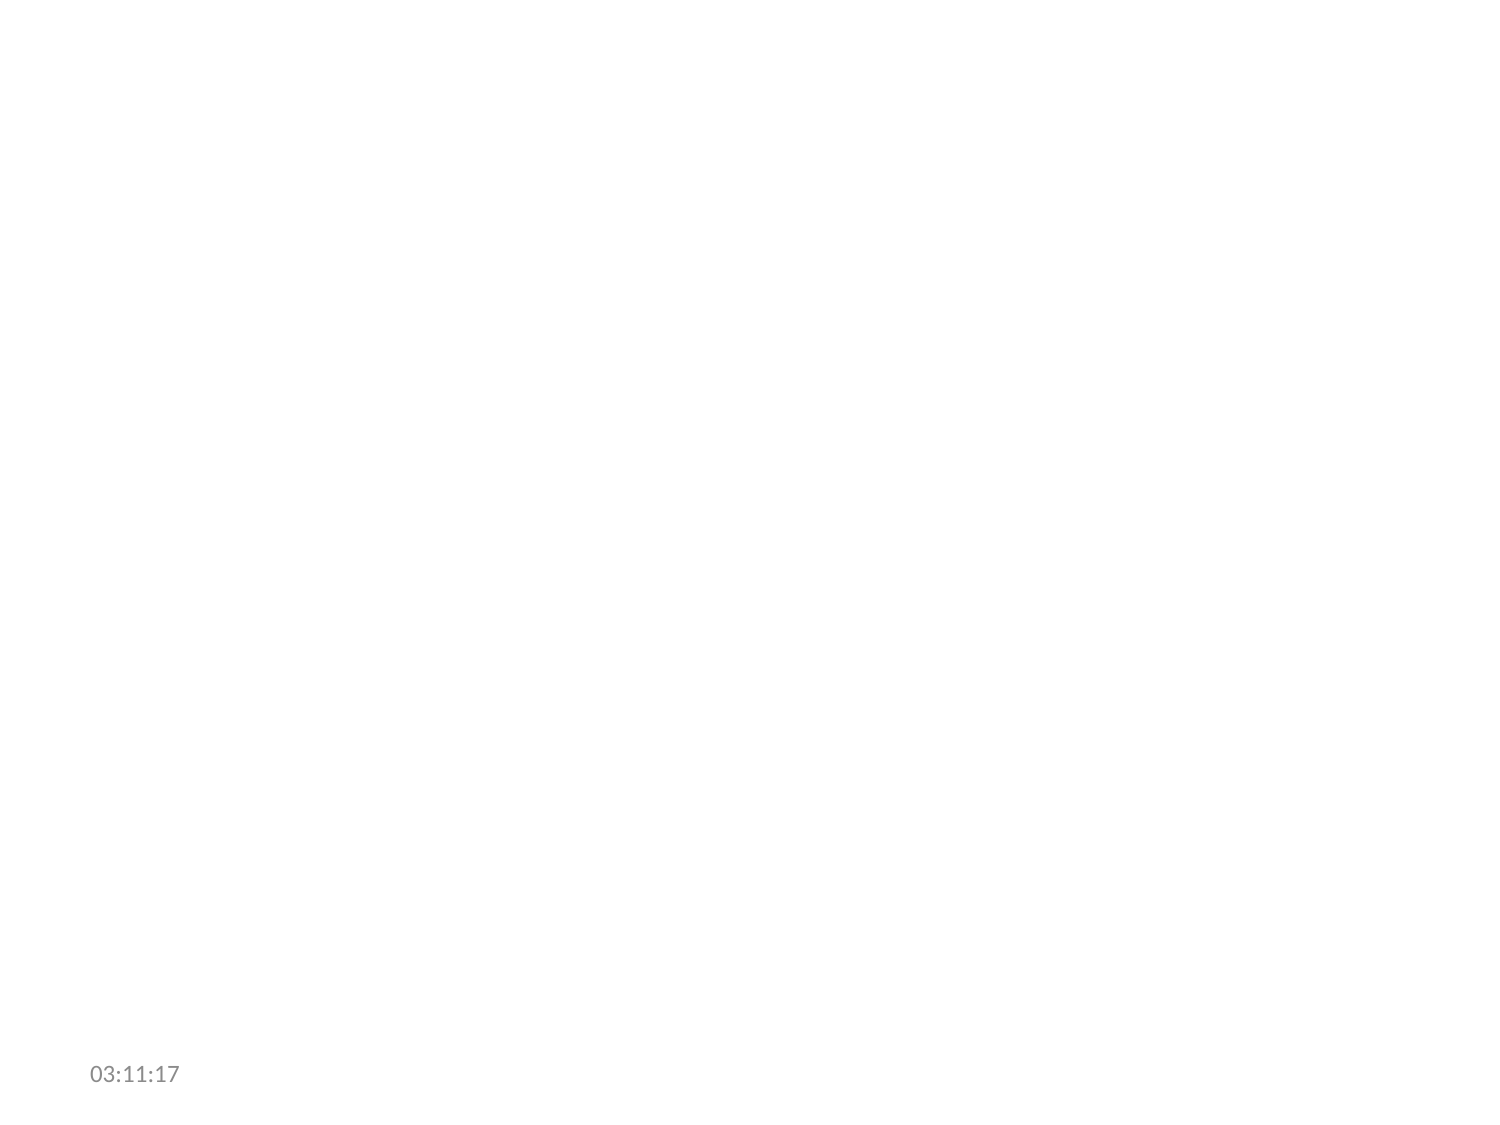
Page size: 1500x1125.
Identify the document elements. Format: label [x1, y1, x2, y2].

slide_number [75, 1042, 425, 1103]
